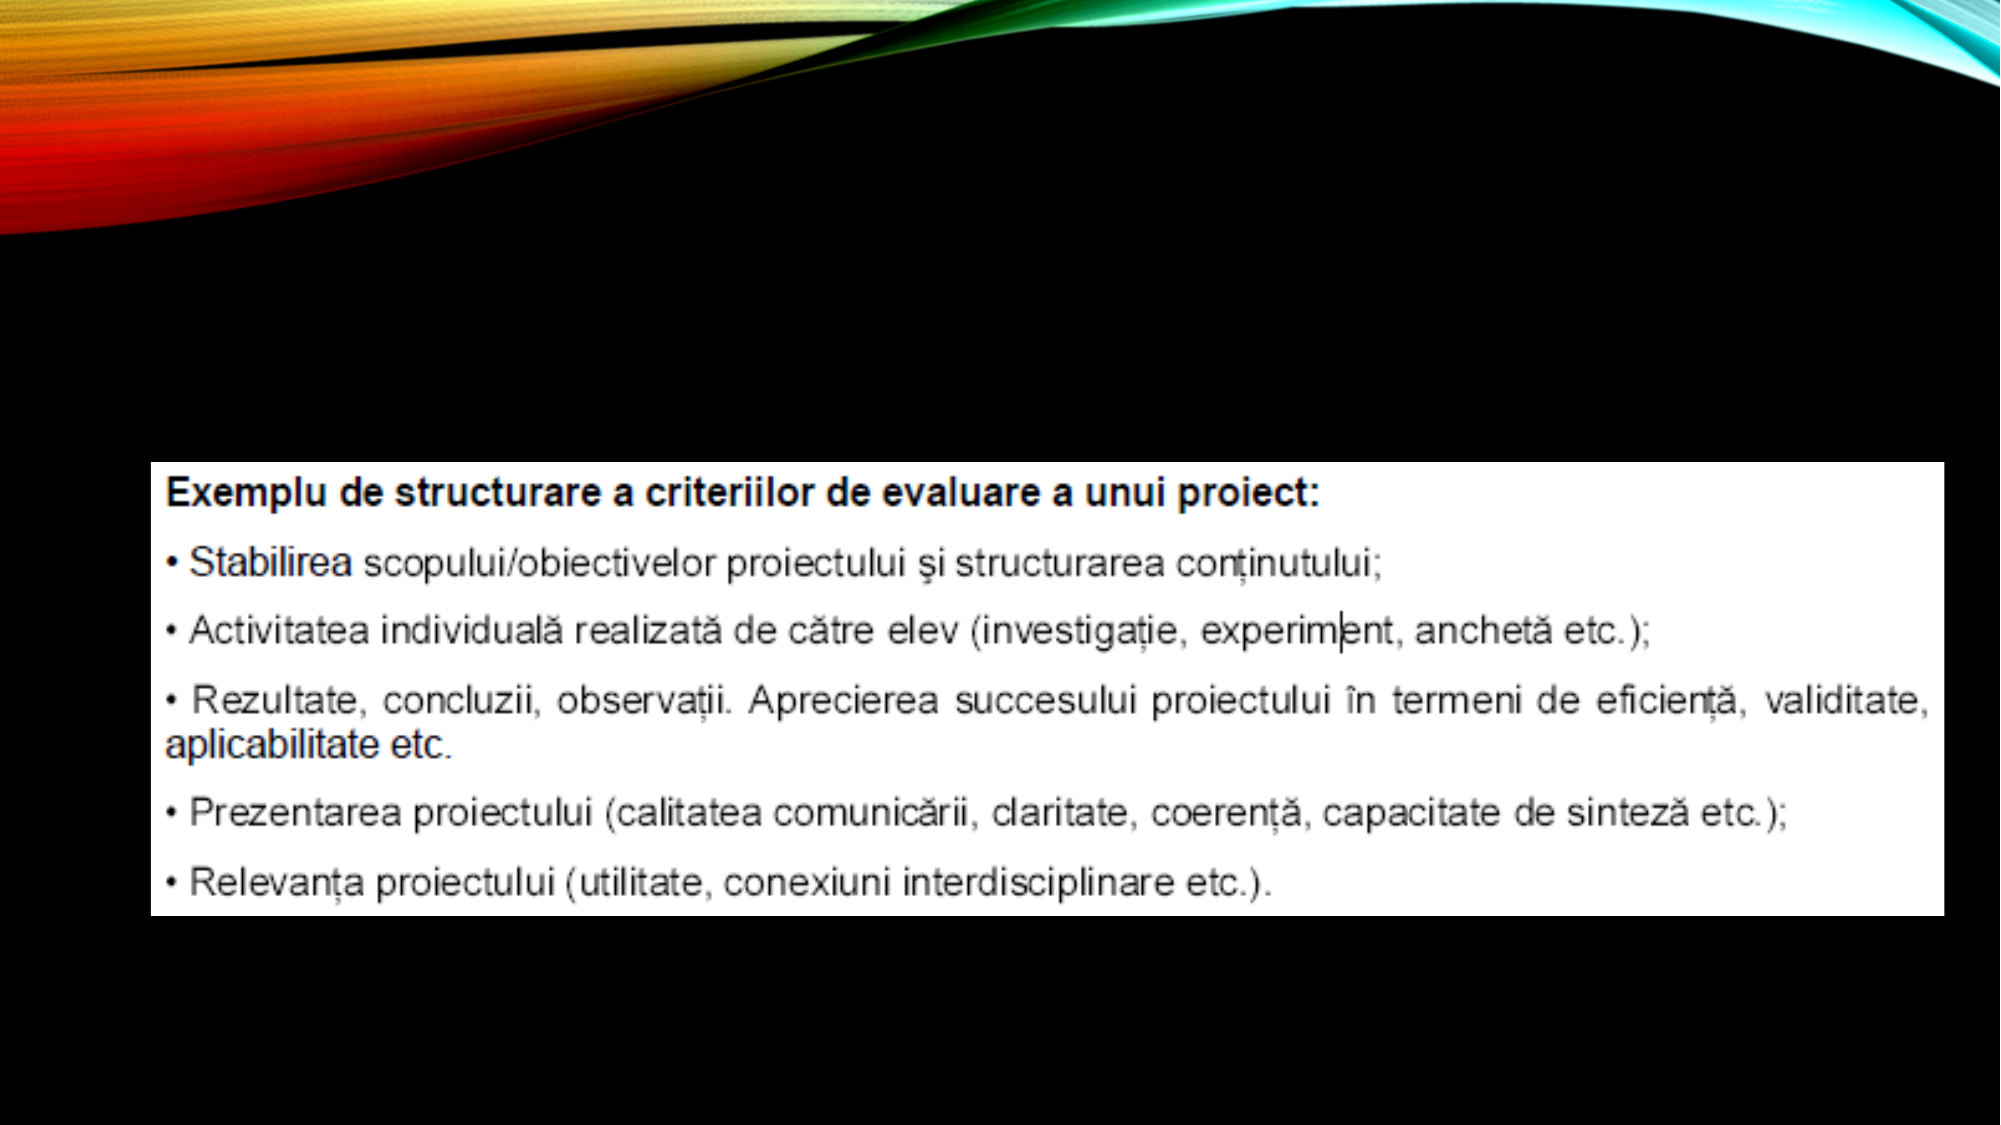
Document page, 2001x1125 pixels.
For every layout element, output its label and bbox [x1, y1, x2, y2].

list [150, 462, 1945, 916]
picture [0, 0, 2000, 237]
